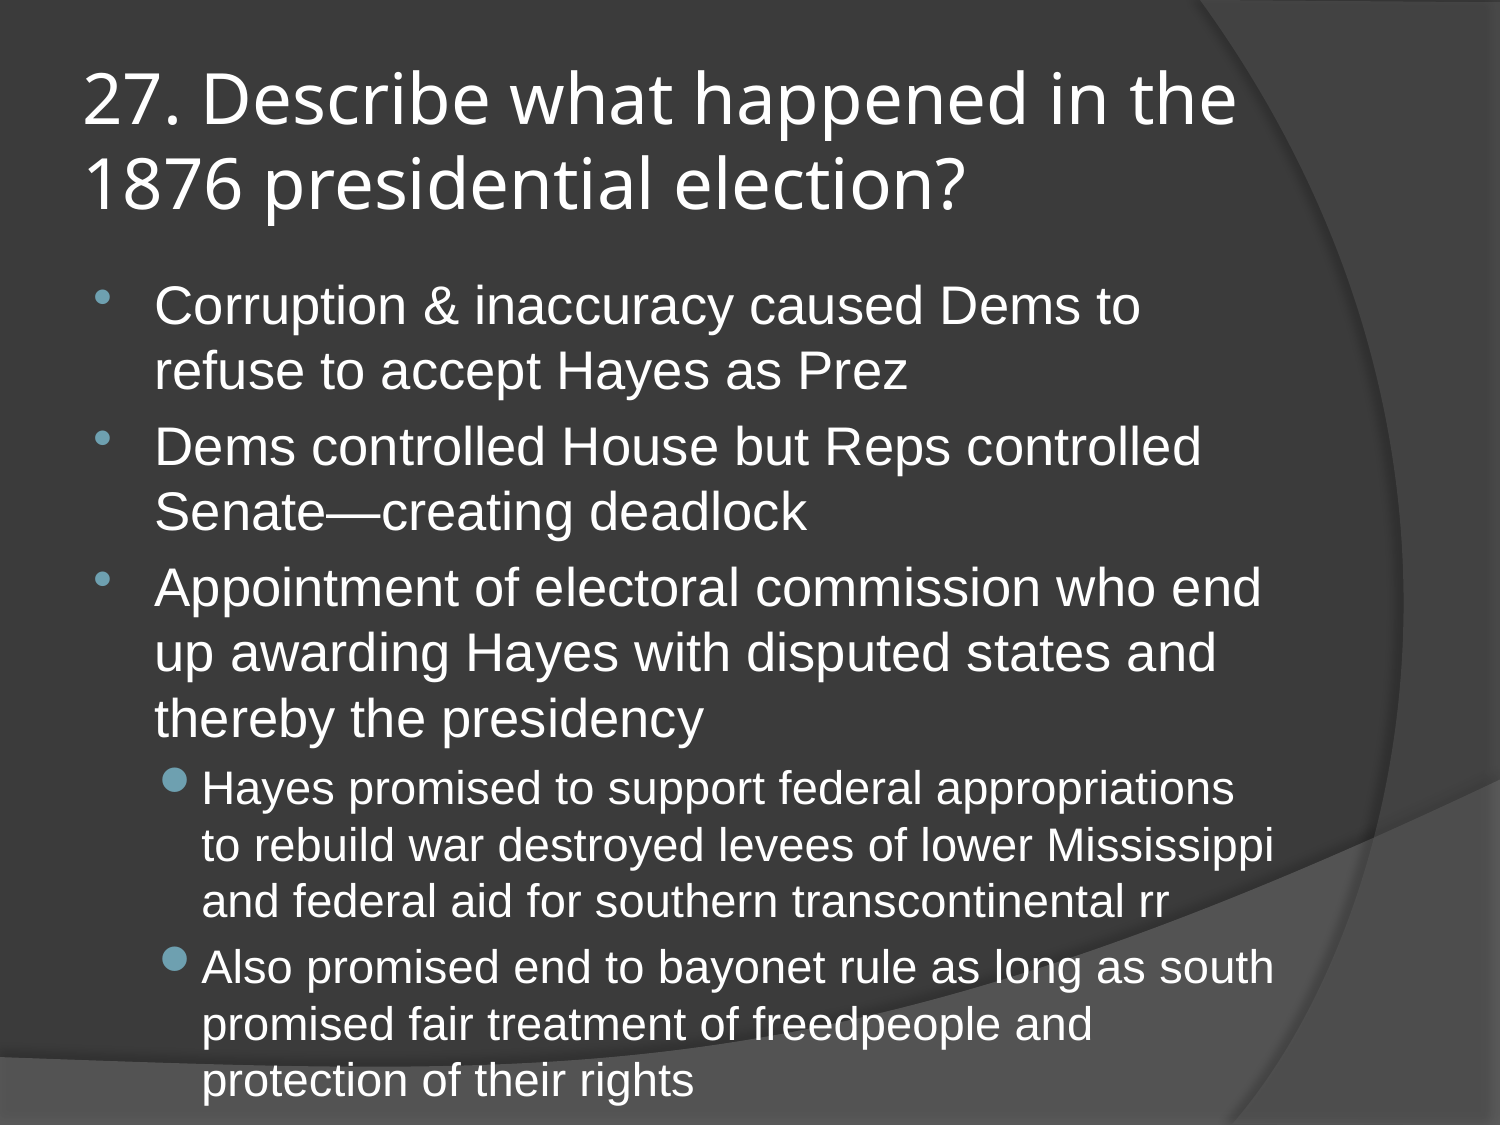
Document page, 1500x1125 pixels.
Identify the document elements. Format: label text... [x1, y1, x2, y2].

title 27. Describe what happened in the 1876 presidential election? [75, 45, 1300, 233]
list Corruption & inaccuracy caused Dems to refuse to accept Hayes as Prez Dems controlled House but Reps controlled Senate—creating deadlock Appointment of electoral commission who end up awarding Hayes with disputed states and thereby the presidency Hayes promised to support federal appropriations to rebuild war destroyed levees of lower Mississippi and federal aid for southern transcontinental rr Also promised end to bayonet rule as long as south promised fair treatment of freedpeople and protection of their rights [75, 262, 1300, 1125]
